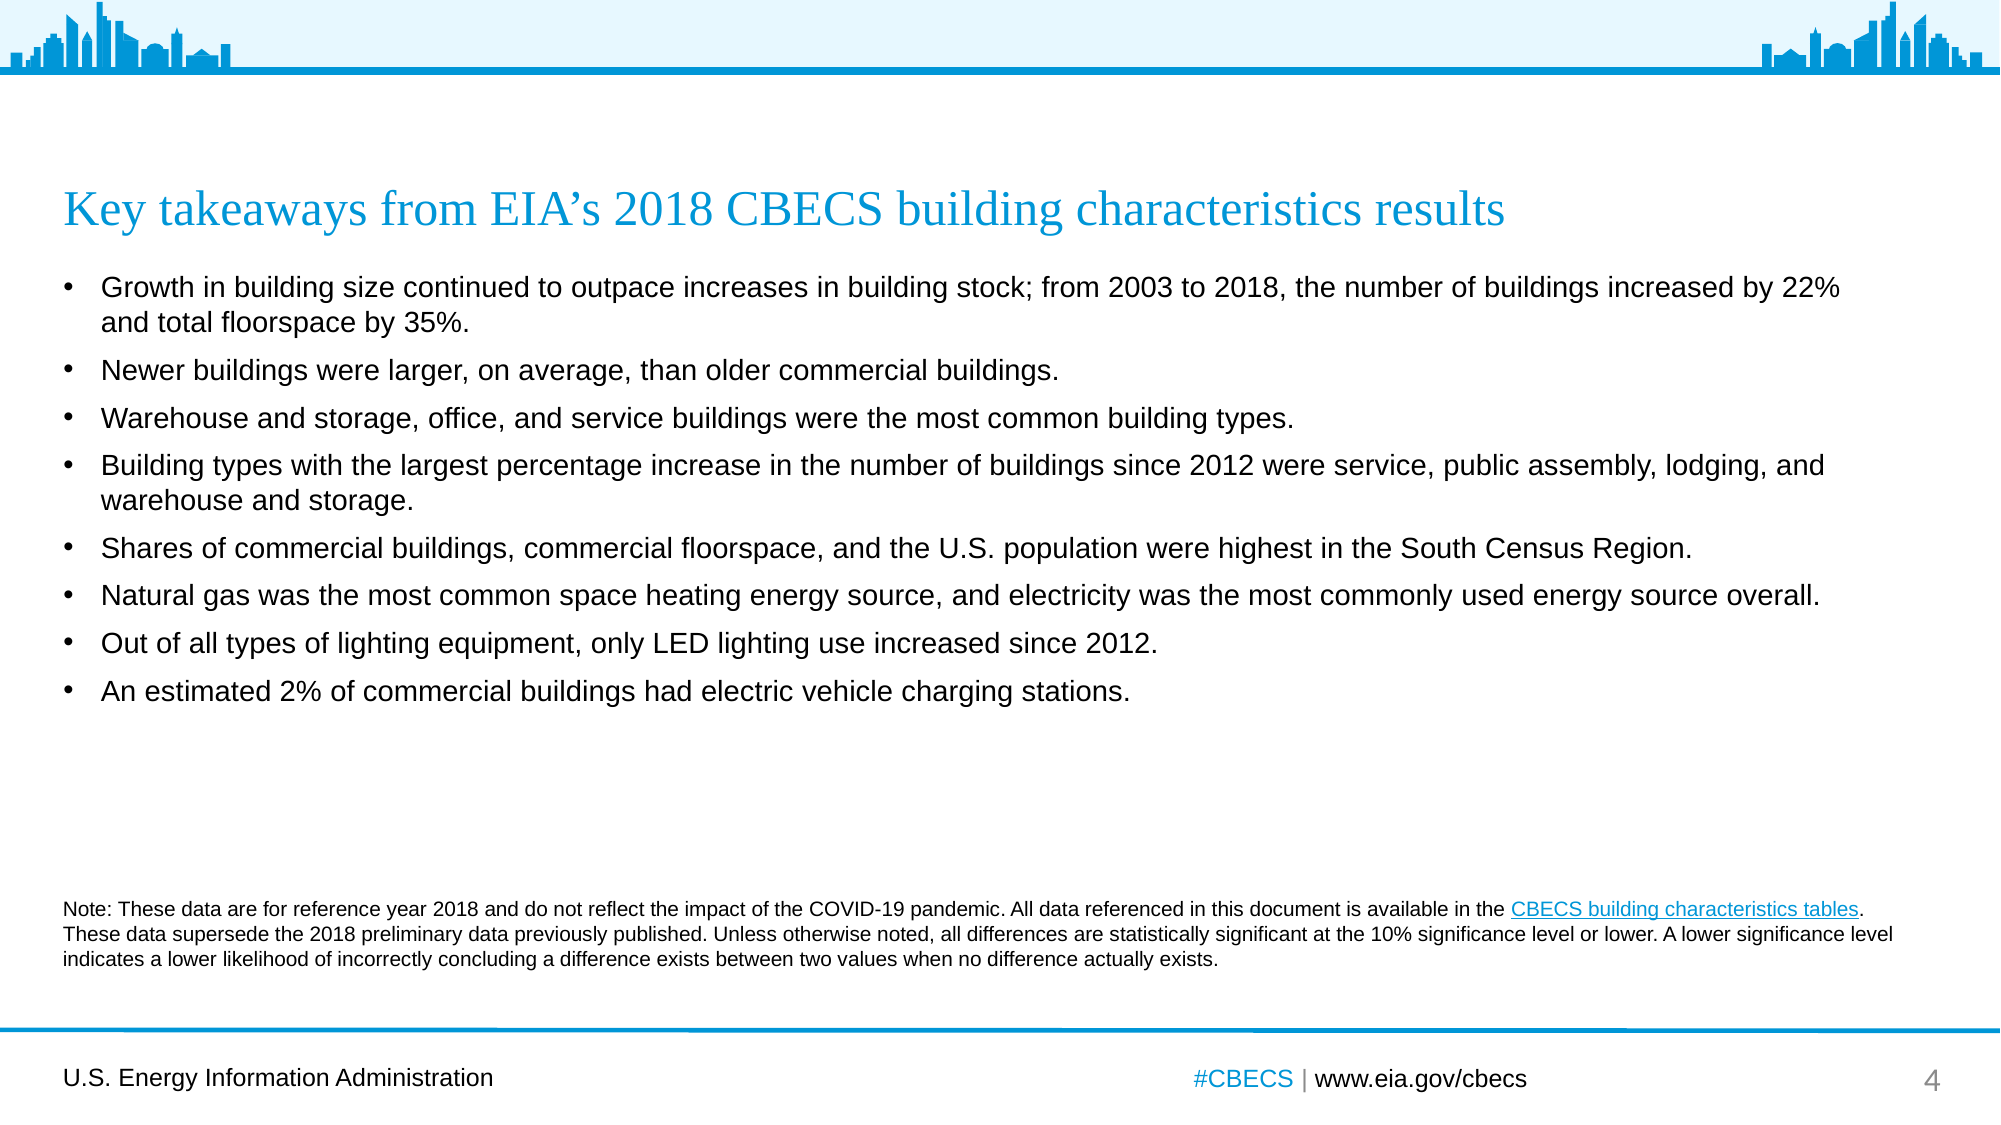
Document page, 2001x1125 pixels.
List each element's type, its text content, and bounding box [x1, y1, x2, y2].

footer #CBECS | www.eia.gov/cbecs [1023, 1047, 1699, 1107]
title Key takeaways from EIA’s 2018 CBECS building characteristics results [48, 77, 1952, 243]
slide_number 4 [1886, 1048, 1978, 1109]
text_box Note: These data are for reference year 2018 and do not reflect the impact of the COVID-19 pandemic. All data referenced in this document is available in the CBECS building characteristics tables. These data supersede the 2018 preliminary data previously published. Unless otherwise noted, all differences are statistically significant at the 10% significance level or lower. A lower significance level indicates a lower likelihood of incorrectly concluding a difference exists between two values when no difference actually exists. [48, 888, 1925, 979]
list Growth in building size continued to outpace increases in building stock; from 2003 to 2018, the number of buildings increased by 22% and total floorspace by 35%. Newer buildings were larger, on average, than older commercial buildings. Warehouse and storage, office, and service buildings were the most common building types. Building types with the largest percentage increase in the number of buildings since 2012 were service, public assembly, lodging, and warehouse and storage. Shares of commercial buildings, commercial floorspace, and the U.S. population were highest in the South Census Region. Natural gas was the most common space heating energy source, and electricity was the most commonly used energy source overall. Out of all types of lighting equipment, only LED lighting use increased since 2012. An estimated 2% of commercial buildings had electric vehicle charging stations. [48, 261, 1874, 888]
